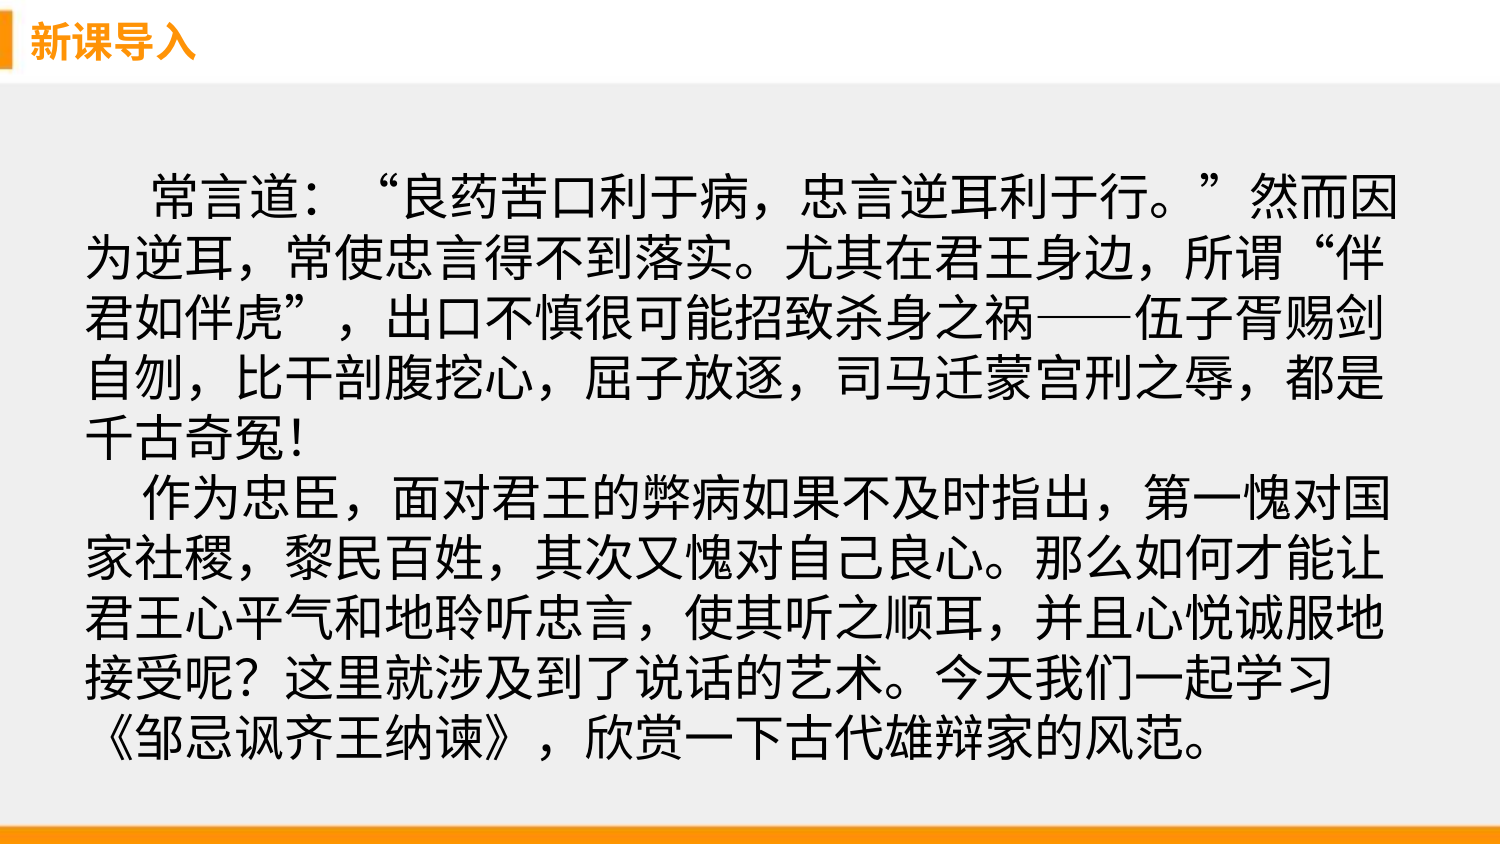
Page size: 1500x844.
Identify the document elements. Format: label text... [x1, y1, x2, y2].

text_box 常言道：“良药苦口利于病，忠言逆耳利于行。”然而因为逆耳，常使忠言得不到落实。尤其在君王身边，所谓“伴君如伴虎”，出口不慎很可能招致杀身之祸——伍子胥赐剑自刎，比干剖腹挖心，屈子放逐，司马迁蒙宫刑之辱，都是千古奇冤！ 作为忠臣，面对君王的弊病如果不及时指出，第一愧对国家社稷，黎民百姓，其次又愧对自己良心。那么如何才能让君王心平气和地聆听忠言，使其听之顺耳，并且心悦诚服地接受呢？这里就涉及到了说话的艺术。今天我们一起学习《邹忌讽齐王纳谏》，欣赏一下古代雄辩家的风范。 [69, 151, 1430, 774]
text_box 新课导入 [15, 0, 239, 82]
picture [0, 0, 1500, 844]
